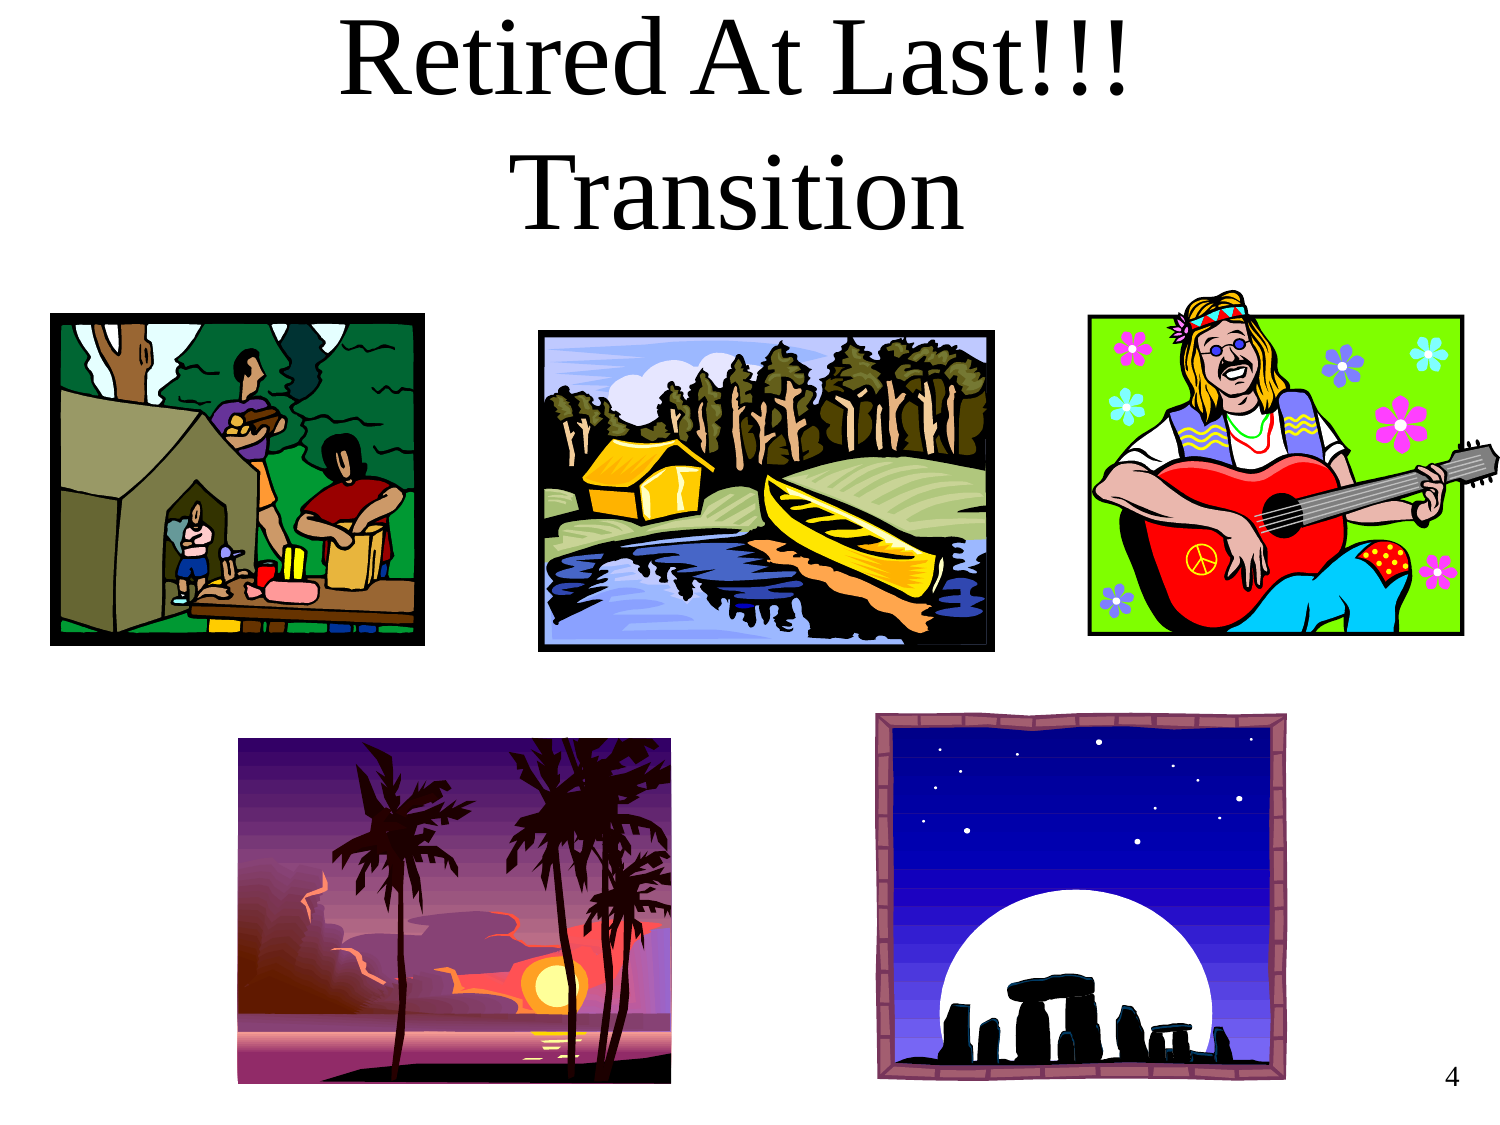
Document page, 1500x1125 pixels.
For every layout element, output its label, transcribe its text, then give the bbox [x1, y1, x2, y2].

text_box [874, 712, 1288, 1082]
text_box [1087, 287, 1500, 641]
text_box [537, 324, 1001, 658]
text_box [49, 312, 426, 646]
slide_number 4 [1162, 1037, 1476, 1113]
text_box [237, 737, 688, 1085]
title Retired At Last!!! Transition [99, 4, 1375, 230]
